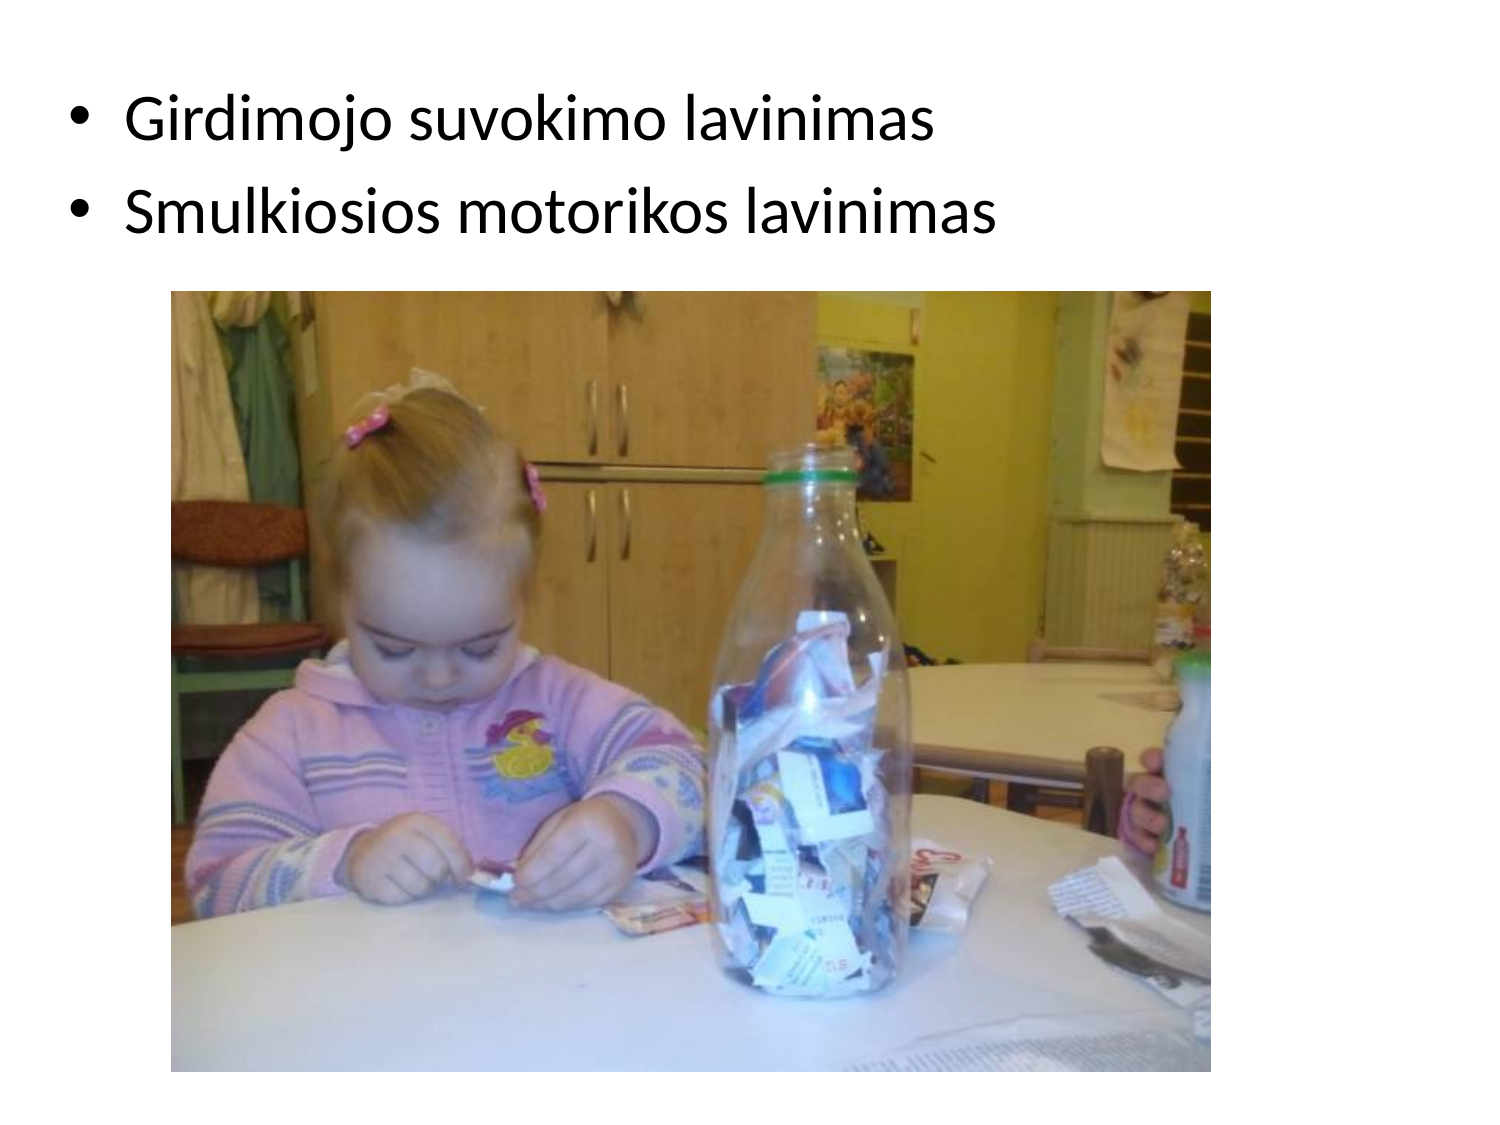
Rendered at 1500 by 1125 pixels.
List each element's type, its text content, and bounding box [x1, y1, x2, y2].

picture [170, 291, 1211, 1072]
list Girdimojo suvokimo lavinimas Smulkiosios motorikos lavinimas [52, 66, 1404, 810]
